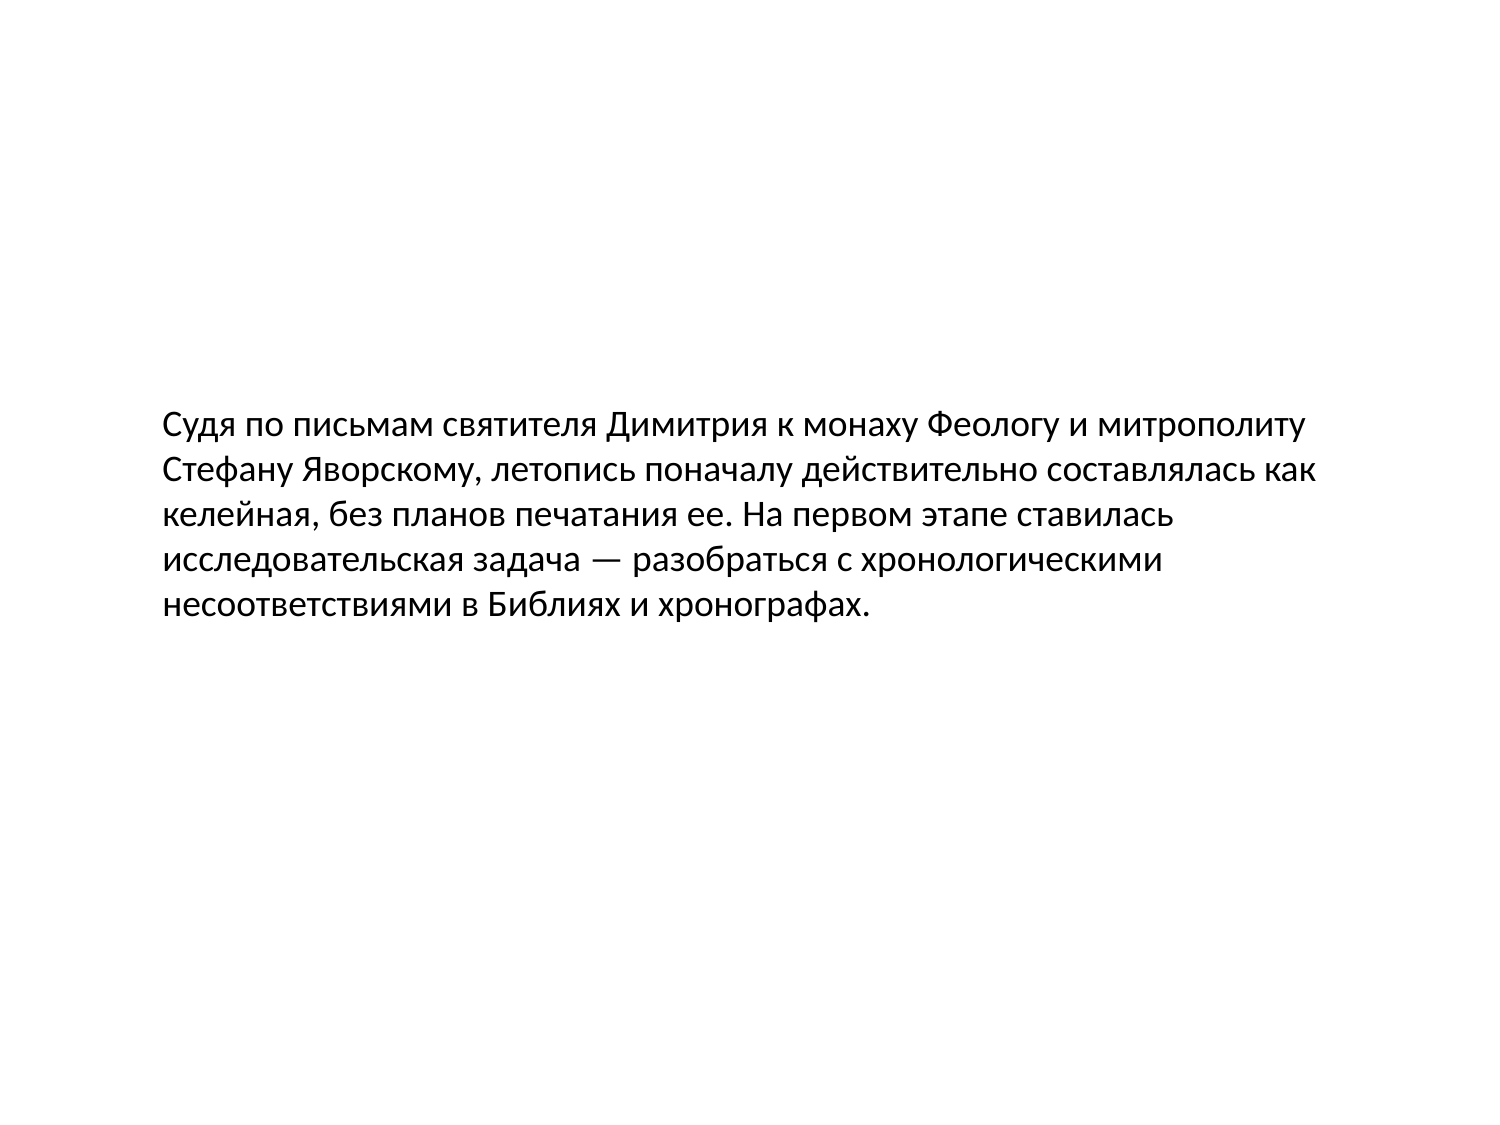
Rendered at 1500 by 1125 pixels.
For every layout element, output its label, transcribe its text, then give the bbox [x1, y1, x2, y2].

text_box Судя по письмам святителя Димитрия к монаху Феологу и митрополиту Стефану Яворскому, летопись поначалу действительно составлялась как келейная, без планов печатания ее. На первом этапе ставилась исследовательская задача — разобраться с хронологическими несоответствиями в Библиях и хронографах. [147, 391, 1388, 632]
